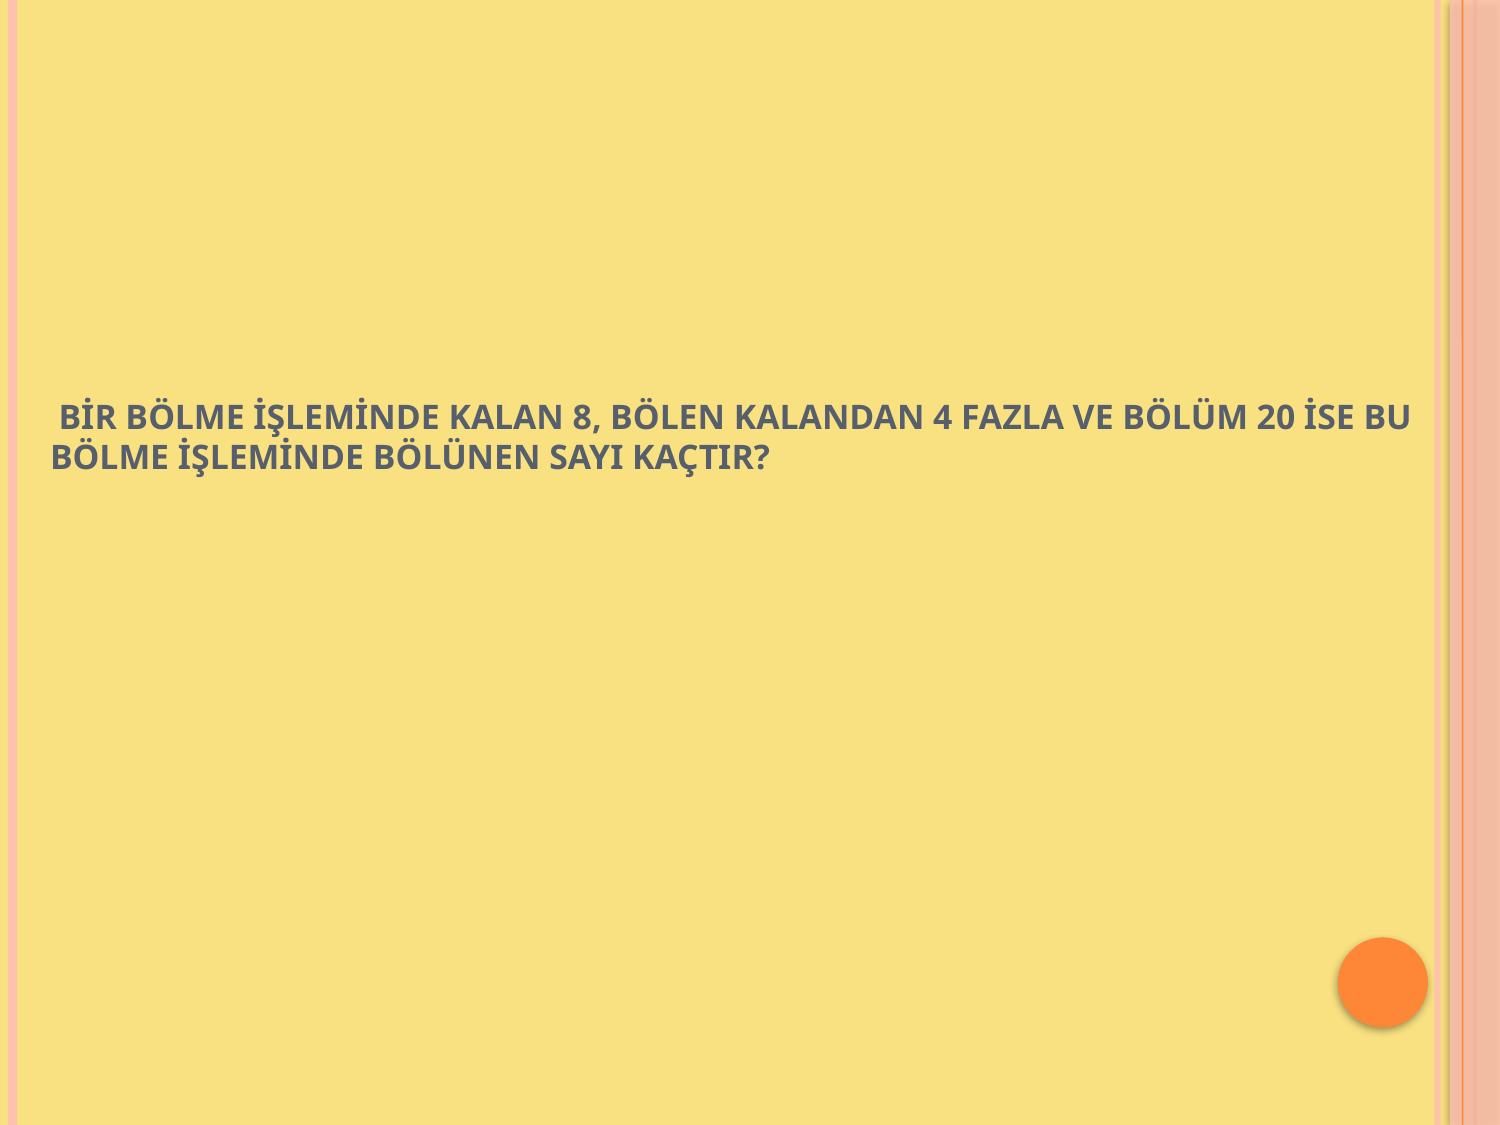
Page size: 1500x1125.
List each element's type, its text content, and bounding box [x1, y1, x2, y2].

title Bir bölme işleminde kalan 8, bölen kalandan 4 fazla ve bölüm 20 ise bu bölme işleminde bölünen sayı kaçtır? [35, 386, 1461, 525]
